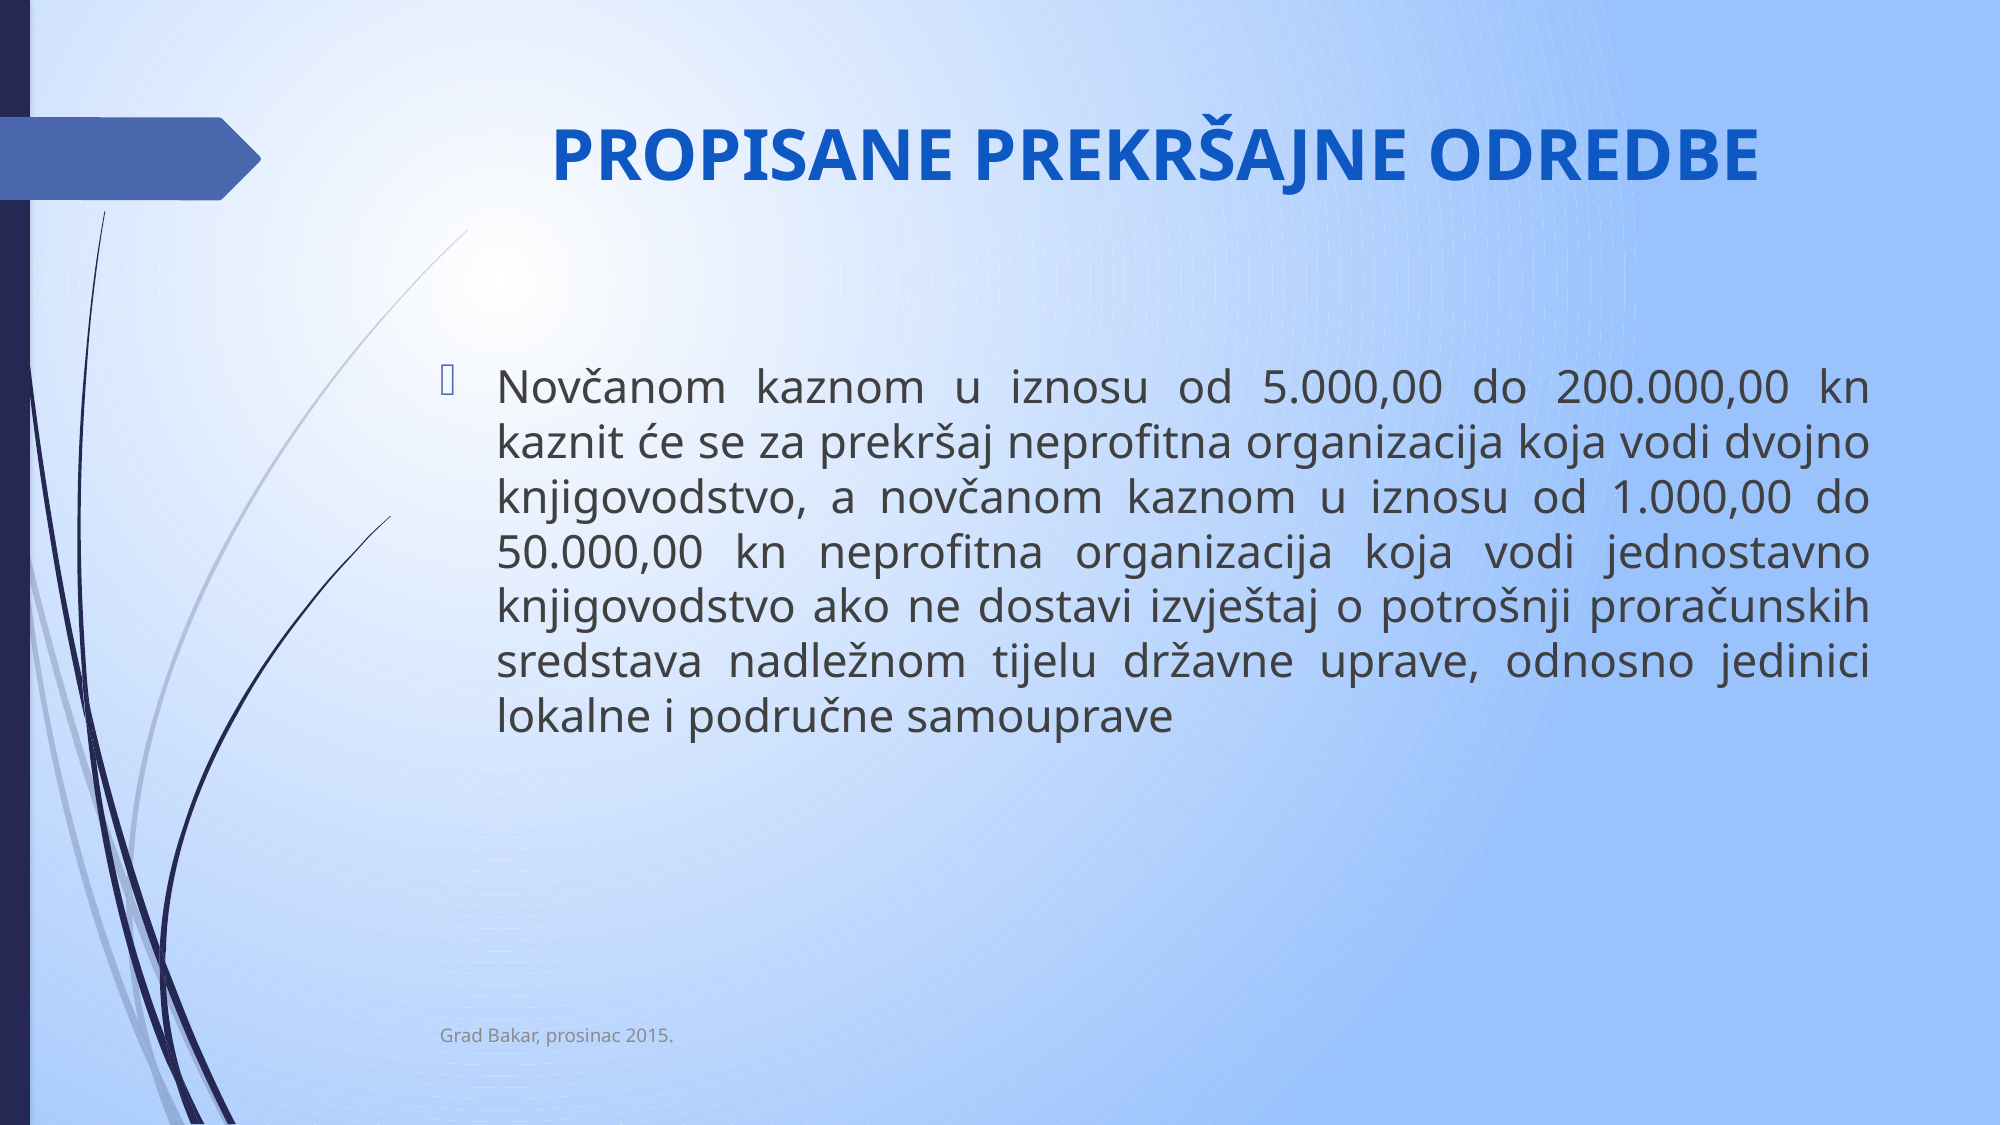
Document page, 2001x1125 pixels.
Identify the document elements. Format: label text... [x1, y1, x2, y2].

list Novčanom kaznom u iznosu od 5.000,00 do 200.000,00 kn kaznit će se za prekršaj neprofitna organizacija koja vodi dvojno knjigovodstvo, a novčanom kaznom u iznosu od 1.000,00 do 50.000,00 kn neprofitna organizacija koja vodi jednostavno knjigovodstvo ako ne dostavi izvještaj o potrošnji proračunskih sredstava nadležnom tijelu državne uprave, odnosno jedinici lokalne i područne samouprave [424, 350, 1888, 970]
footer Grad Bakar, prosinac 2015. [424, 1006, 1675, 1067]
title PROPISANE PREKRŠAJNE ODREDBE [425, 102, 1888, 313]
